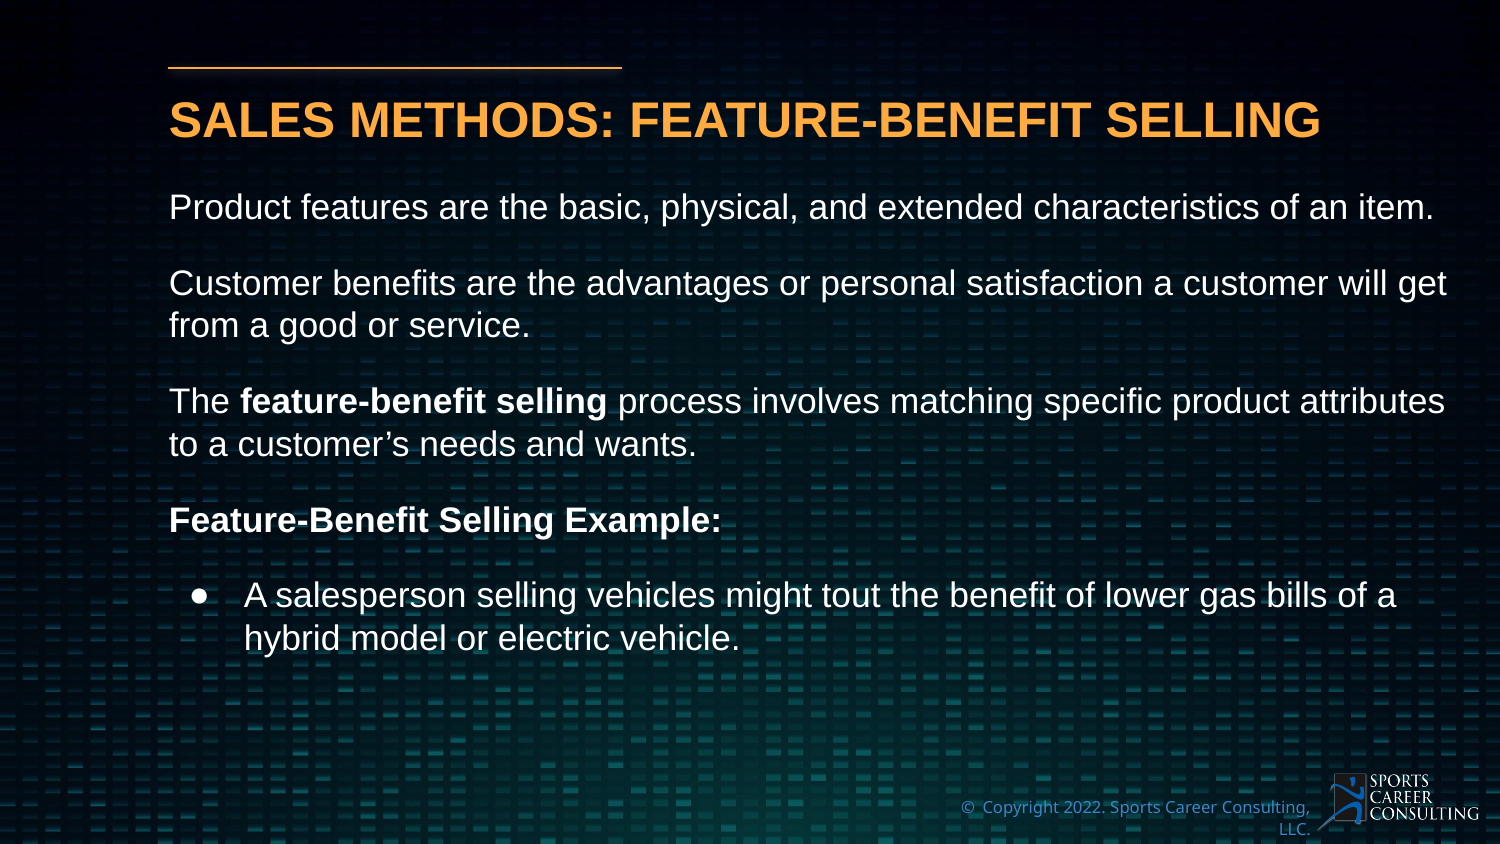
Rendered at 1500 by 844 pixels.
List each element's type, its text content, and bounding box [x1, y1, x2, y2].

title SALES METHODS: FEATURE-BENEFIT SELLING [153, 72, 1469, 169]
picture [0, 0, 1500, 844]
text_box © Copyright 2022. Sports Career Consulting, LLC. [914, 769, 1326, 844]
list Product features are the basic, physical, and extended characteristics of an item. Customer benefits are the advantages or personal satisfaction a customer will get from a good or service. The feature-benefit selling process involves matching specific product attributes to a customer’s needs and wants. Feature-Benefit Selling Example: A salesperson selling vehicles might tout the benefit of lower gas bills of a hybrid model or electric vehicle. [153, 169, 1469, 675]
